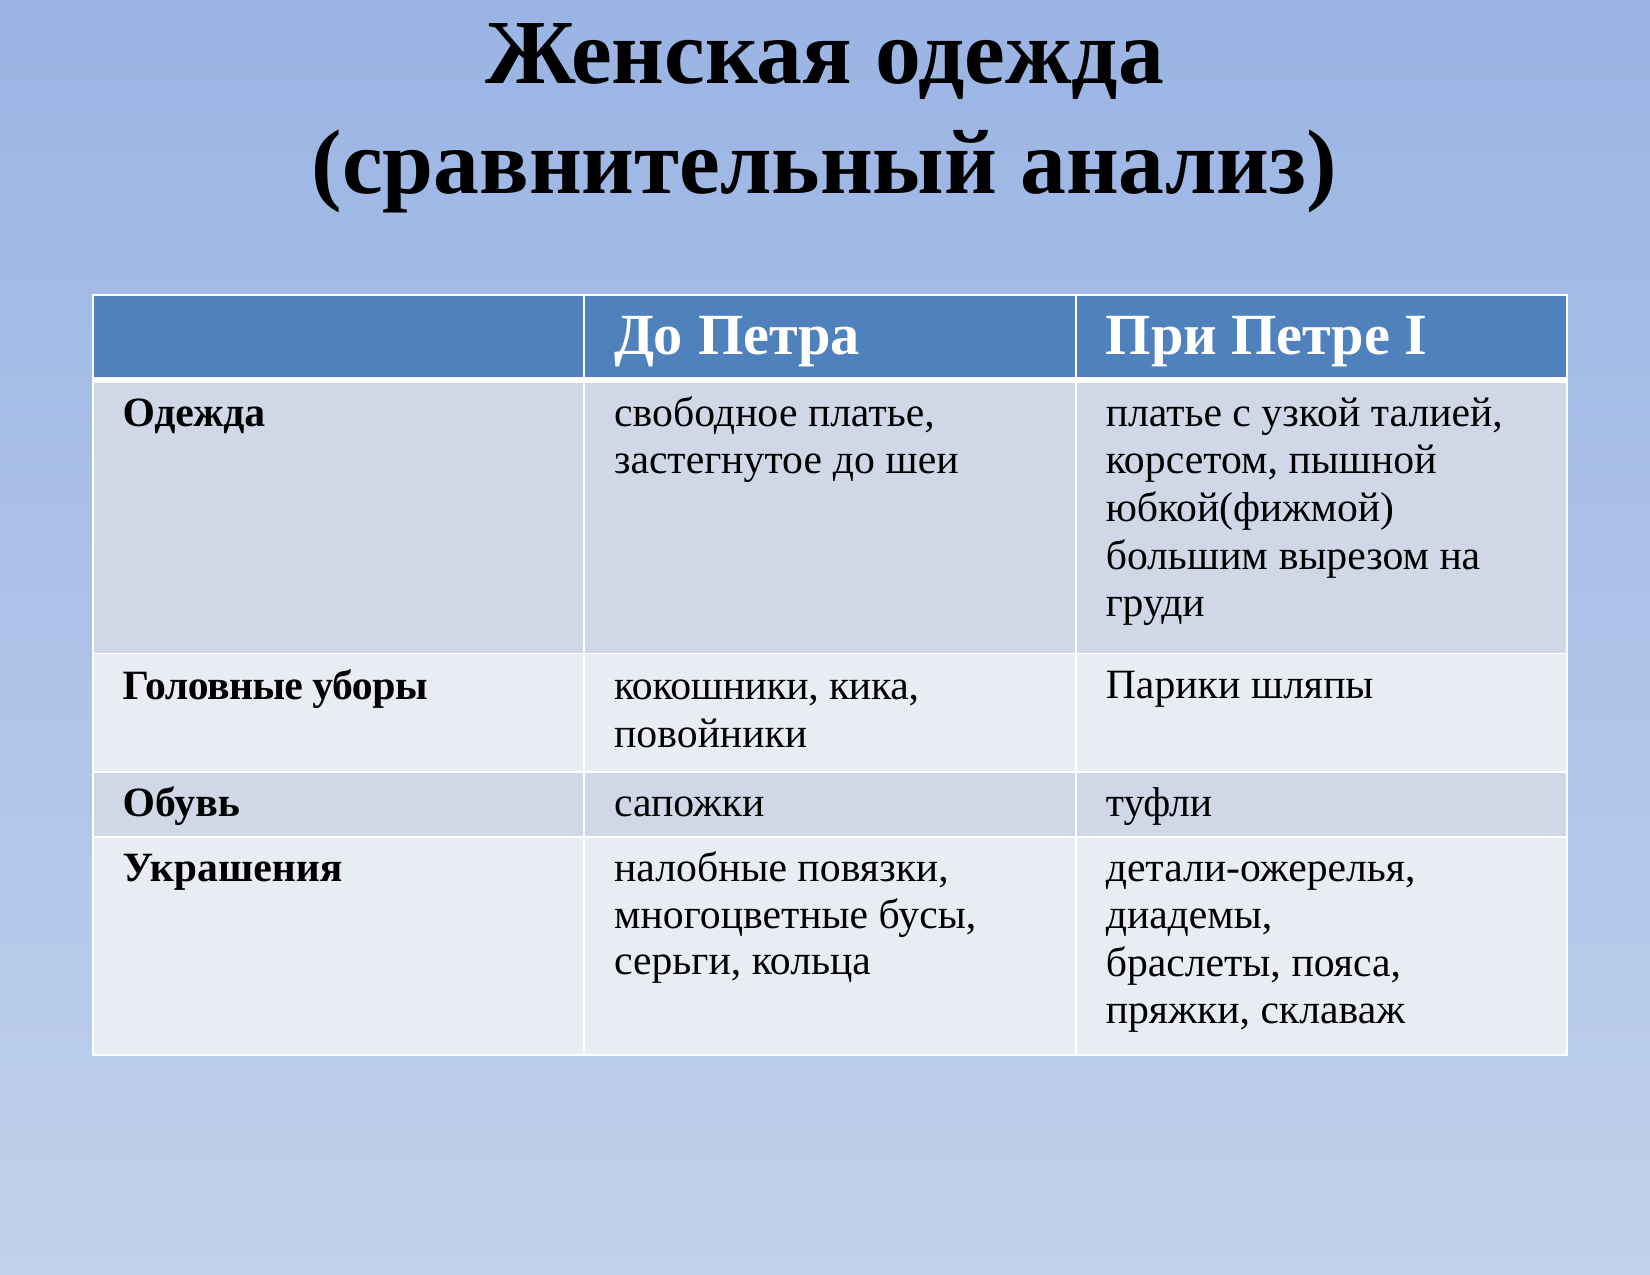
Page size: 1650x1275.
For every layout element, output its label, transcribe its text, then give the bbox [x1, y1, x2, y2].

table_cell Головные уборы [94, 654, 583, 771]
table_cell Одежда [94, 383, 583, 653]
table_cell Украшения [94, 838, 583, 1054]
table_header [94, 296, 583, 377]
table_cell Обувь [94, 773, 583, 836]
table_header До Петра [585, 296, 1075, 377]
table_header При Петре I [1077, 296, 1566, 377]
table_cell сапожки [585, 773, 1075, 836]
table_cell Парики шляпы [1077, 654, 1566, 771]
table_cell платье с узкой талией, корсетом, пышной юбкой(фижмой) большим вырезом на груди [1077, 383, 1566, 653]
table_cell детали-ожерелья, диадемы, браслеты, пояса, пряжки, склаваж [1077, 838, 1566, 1054]
table_cell туфли [1077, 773, 1566, 836]
text_box Женская одежда (сравнительный анализ) [82, 51, 1568, 264]
table_cell кокошники, кика, повойники [585, 654, 1075, 771]
table_cell свободное платье, застегнутое до шеи [585, 383, 1075, 653]
table_cell налобные повязки, многоцветные бусы, серьги, кольца [585, 838, 1075, 1054]
